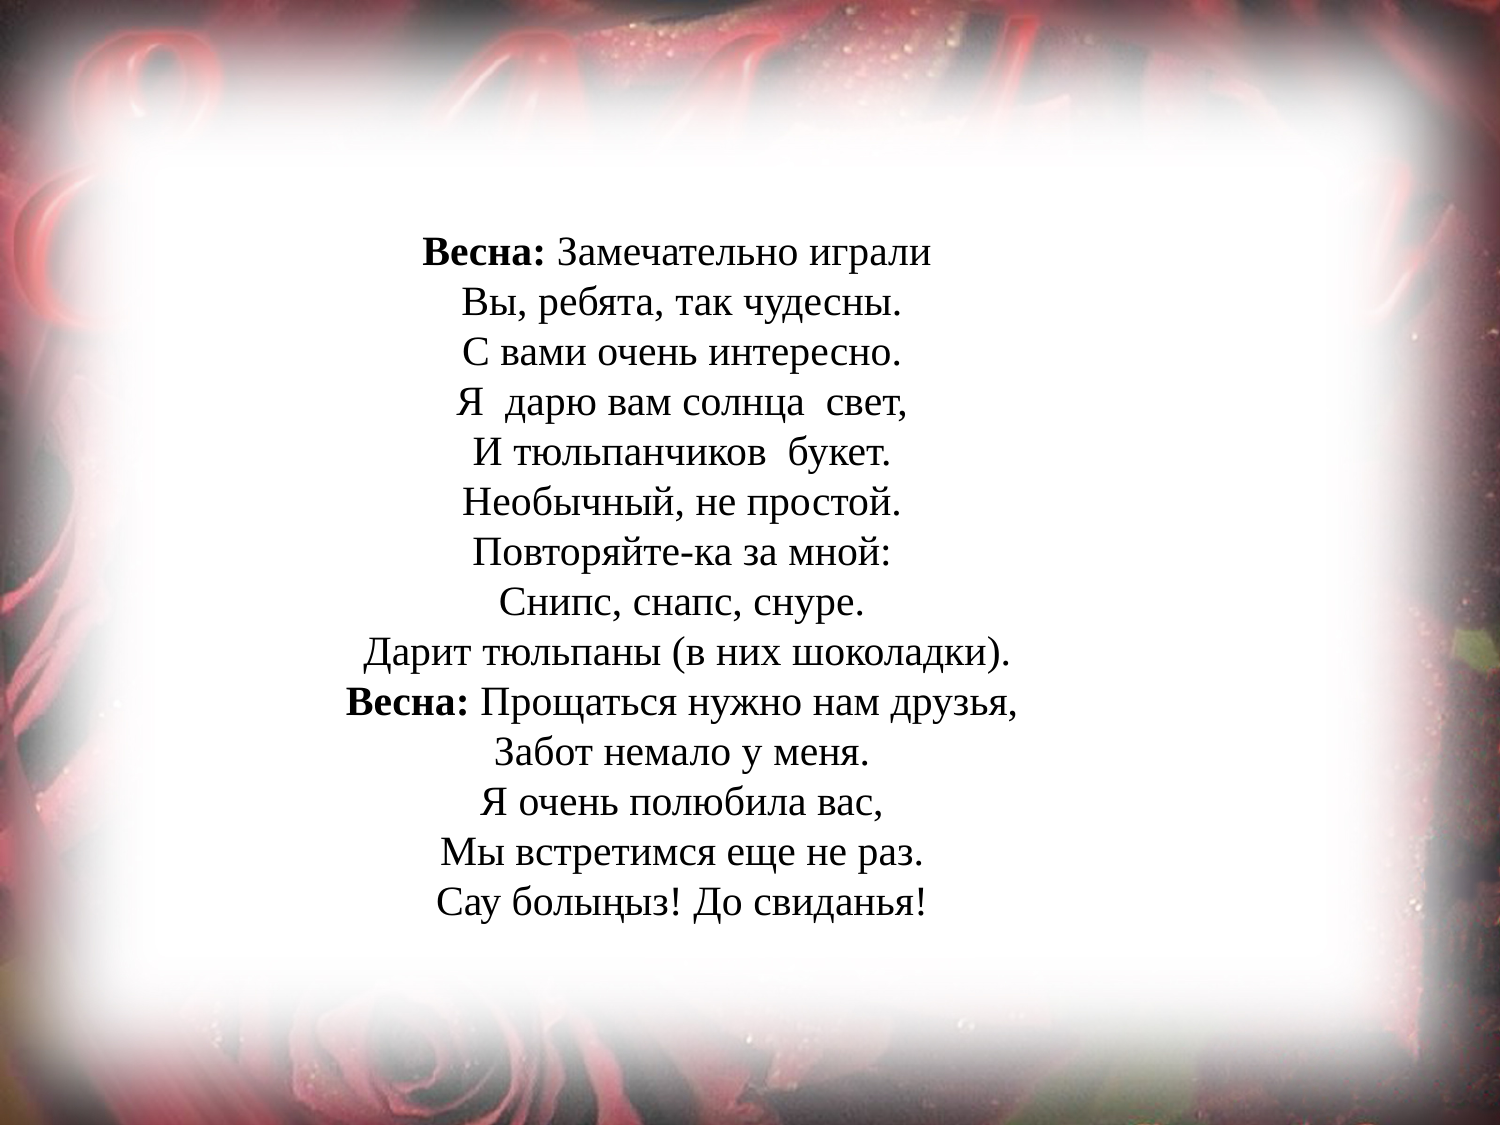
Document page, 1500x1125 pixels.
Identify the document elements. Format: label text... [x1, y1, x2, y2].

text_box Весна: Замечательно играли Вы, ребята, так чудесны. С вами очень интересно. Я дарю вам солнца свет, И тюльпанчиков букет. Необычный, не простой. Повторяйте-ка за мной: Снипс, снапс, снуре. Дарит тюльпаны (в них шоколадки). Весна: Прощаться нужно нам друзья, Забот немало у меня. Я очень полюбила вас, Мы встретимся еще не раз. Сау болыңыз! До свиданья! [0, 0, 1365, 977]
picture [0, 0, 1500, 1125]
